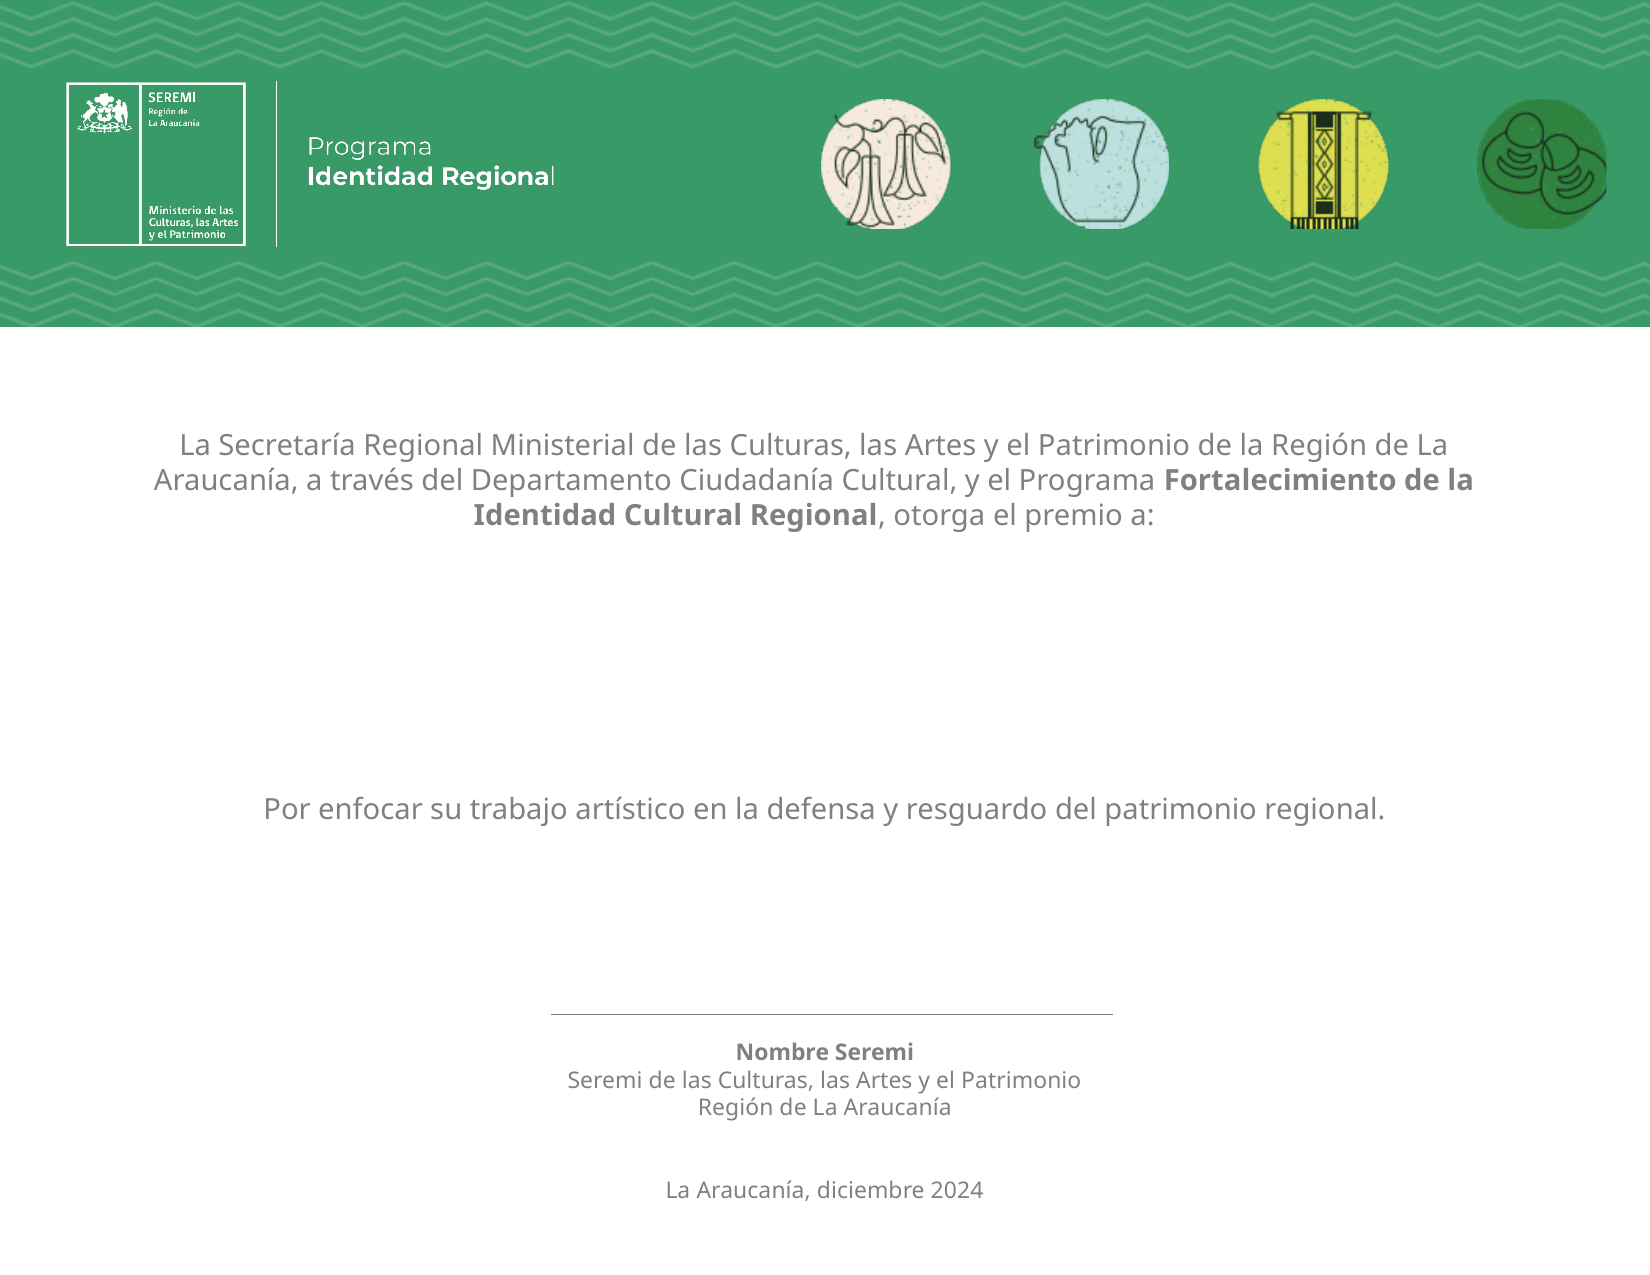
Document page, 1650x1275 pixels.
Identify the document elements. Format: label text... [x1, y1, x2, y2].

text_box Nombre Seremi Seremi de las Culturas, las Artes y el Patrimonio Región de La Araucanía La Araucanía, diciembre 2024 [0, 1030, 1650, 1210]
text_box La Secretaría Regional Ministerial de las Culturas, las Artes y el Patrimonio de la Región de La Araucanía, a través del Departamento Ciudadanía Cultural, y el Programa Fortalecimiento de la Identidad Cultural Regional, otorga el premio a: [120, 418, 1508, 539]
text_box Por enfocar su trabajo artístico en la defensa y resguardo del patrimonio regional. [120, 783, 1530, 833]
